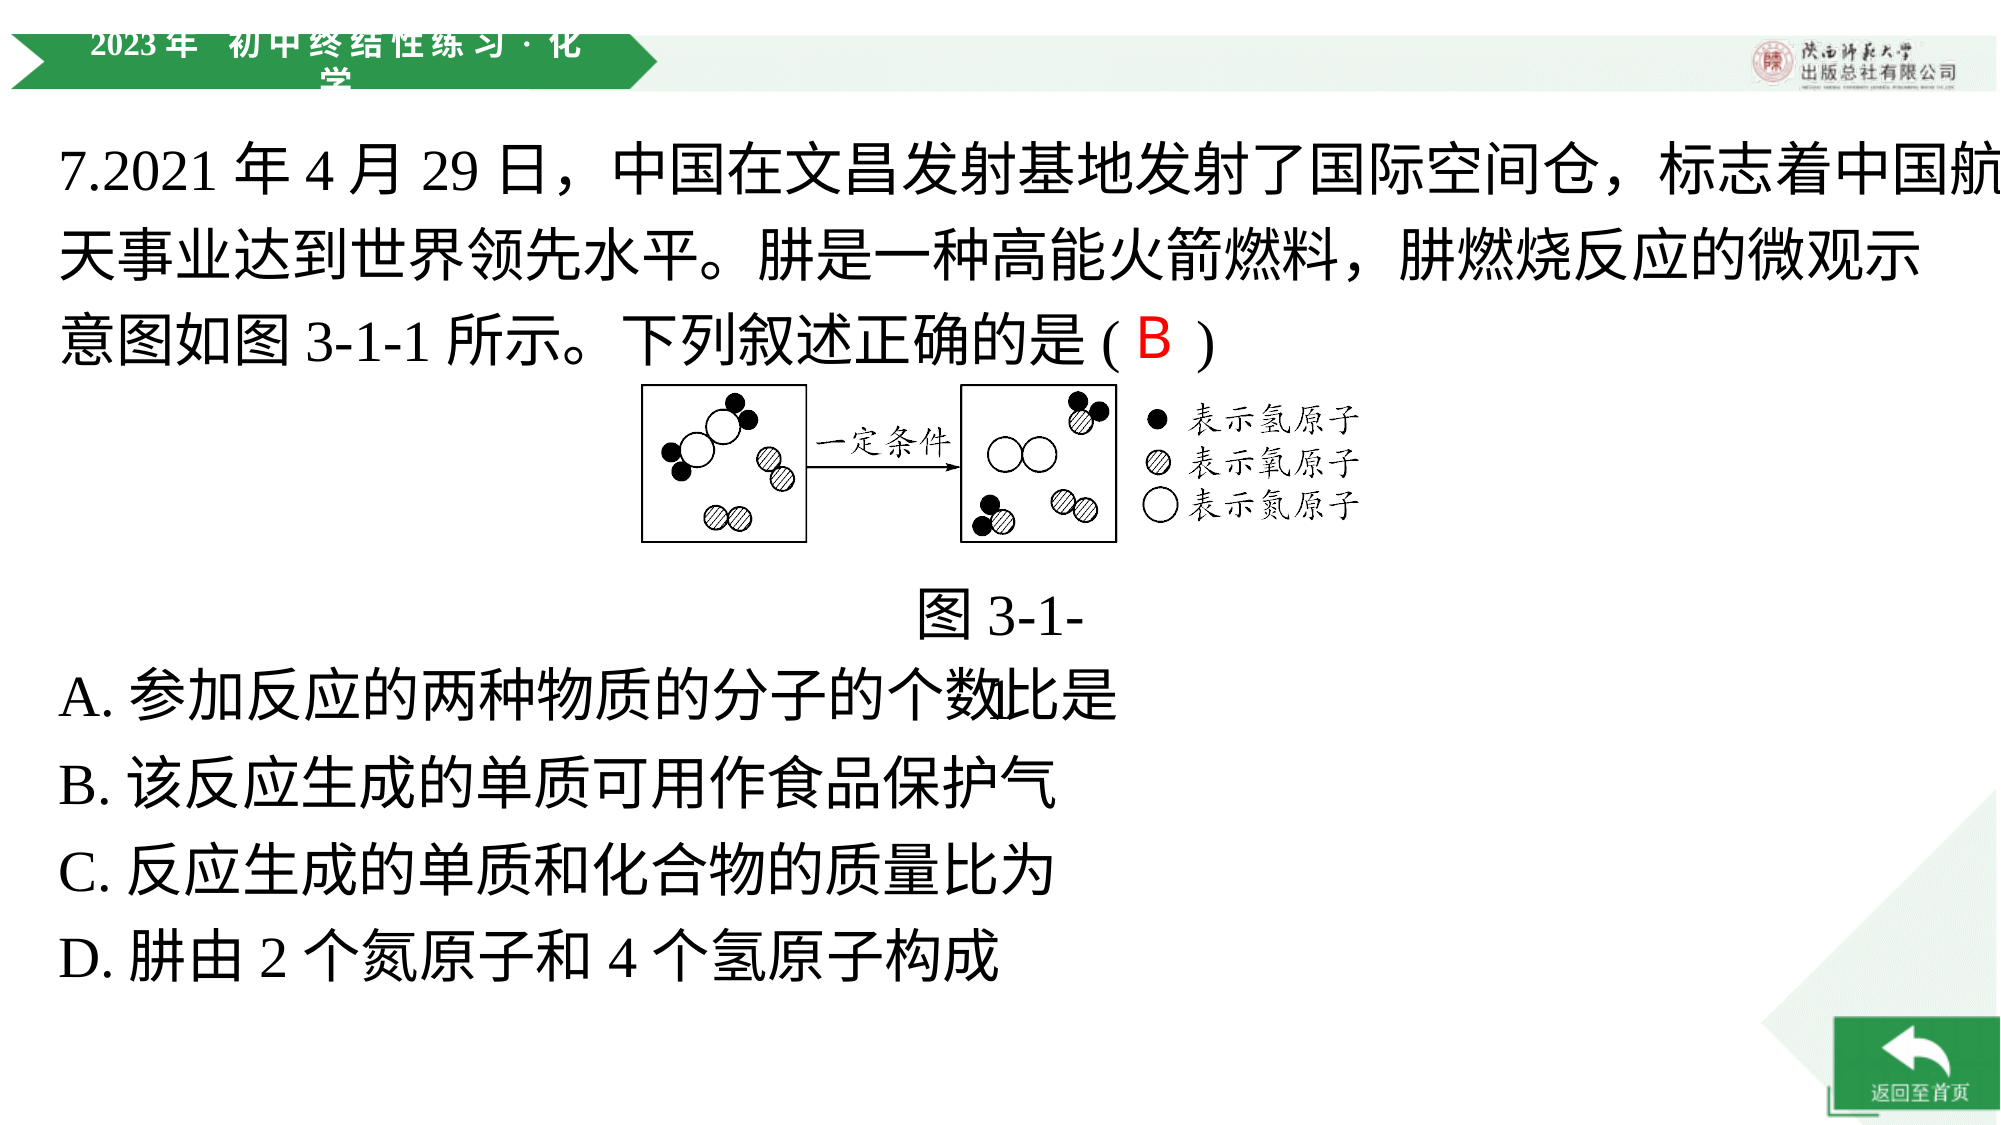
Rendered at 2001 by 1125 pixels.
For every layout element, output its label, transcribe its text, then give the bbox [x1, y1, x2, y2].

text_box 7.2021年4月29日，中国在文昌发射基地发射了国际空间仓，标志着中国航 天事业达到世界领先水平。肼是一种高能火箭燃料，肼燃烧反应的微观示 意图如图3-1-1所示。下列叙述正确的是( ) [58, 117, 1941, 363]
text_box 图3-1-1 [901, 563, 1100, 642]
text_box B [1128, 285, 1179, 364]
picture [0, 0, 2001, 1125]
